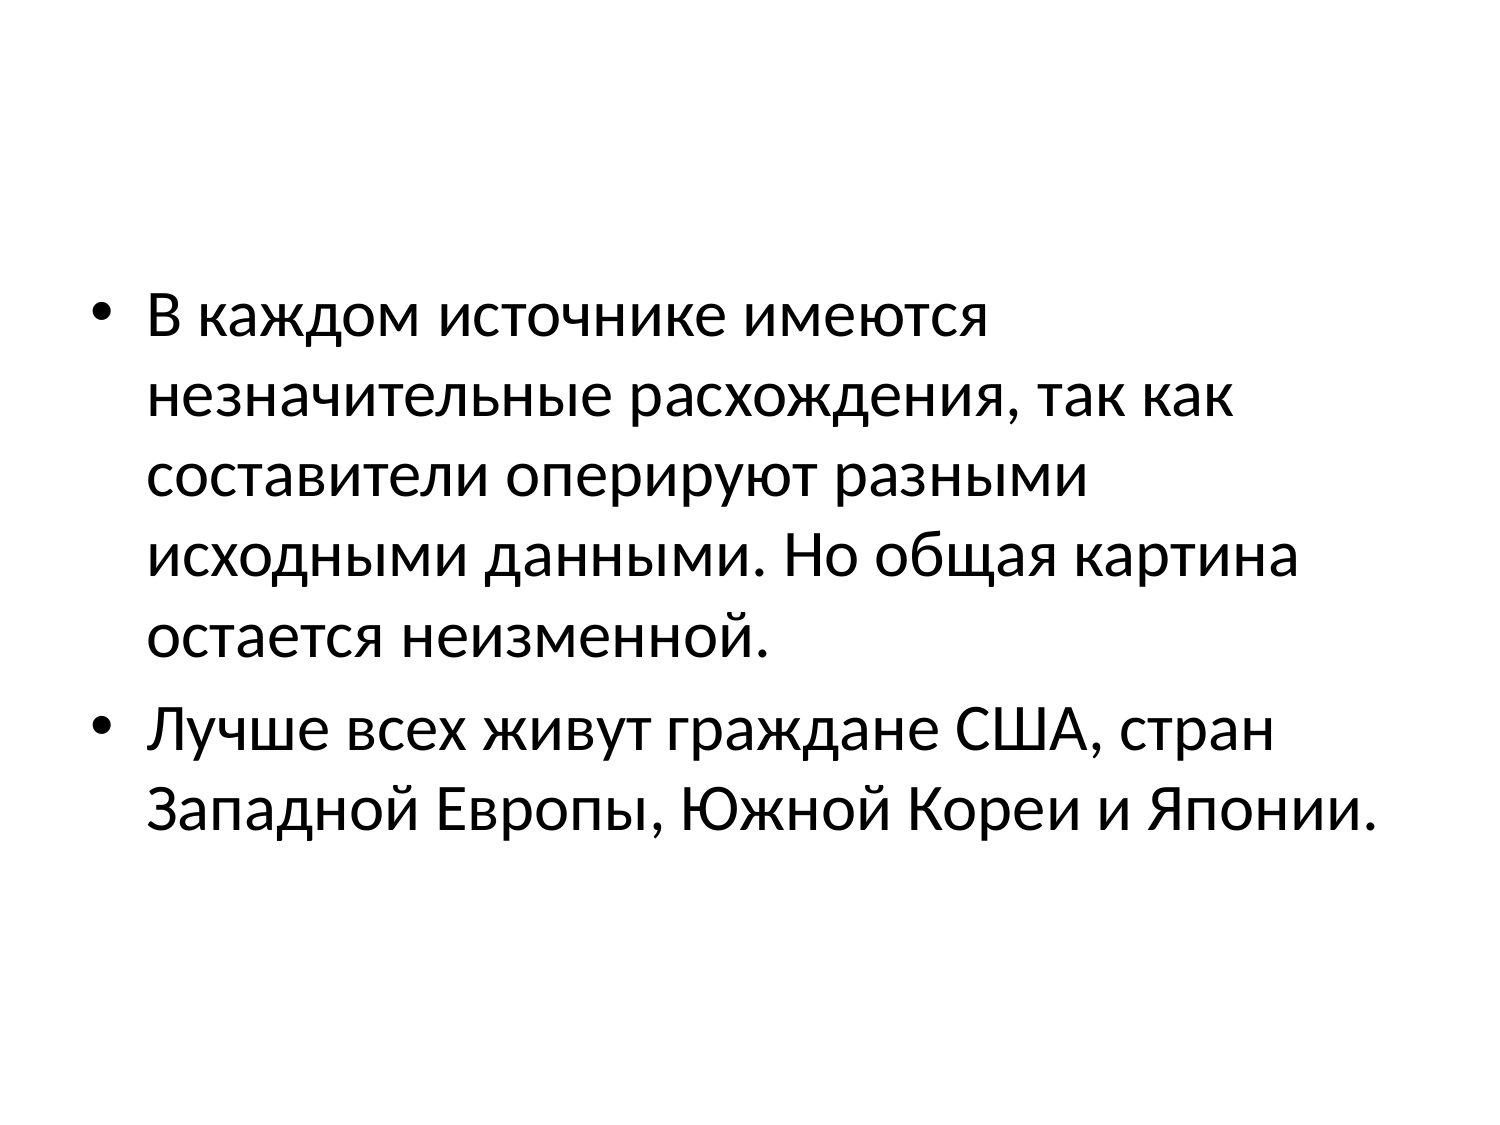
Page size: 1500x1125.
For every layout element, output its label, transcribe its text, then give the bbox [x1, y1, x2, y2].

list В каждом источнике имеются незначительные расхождения, так как составители оперируют разными исходными данными. Но общая картина остается неизменной. Лучше всех живут граждане США, стран Западной Европы, Южной Кореи и Японии. [75, 262, 1425, 1005]
